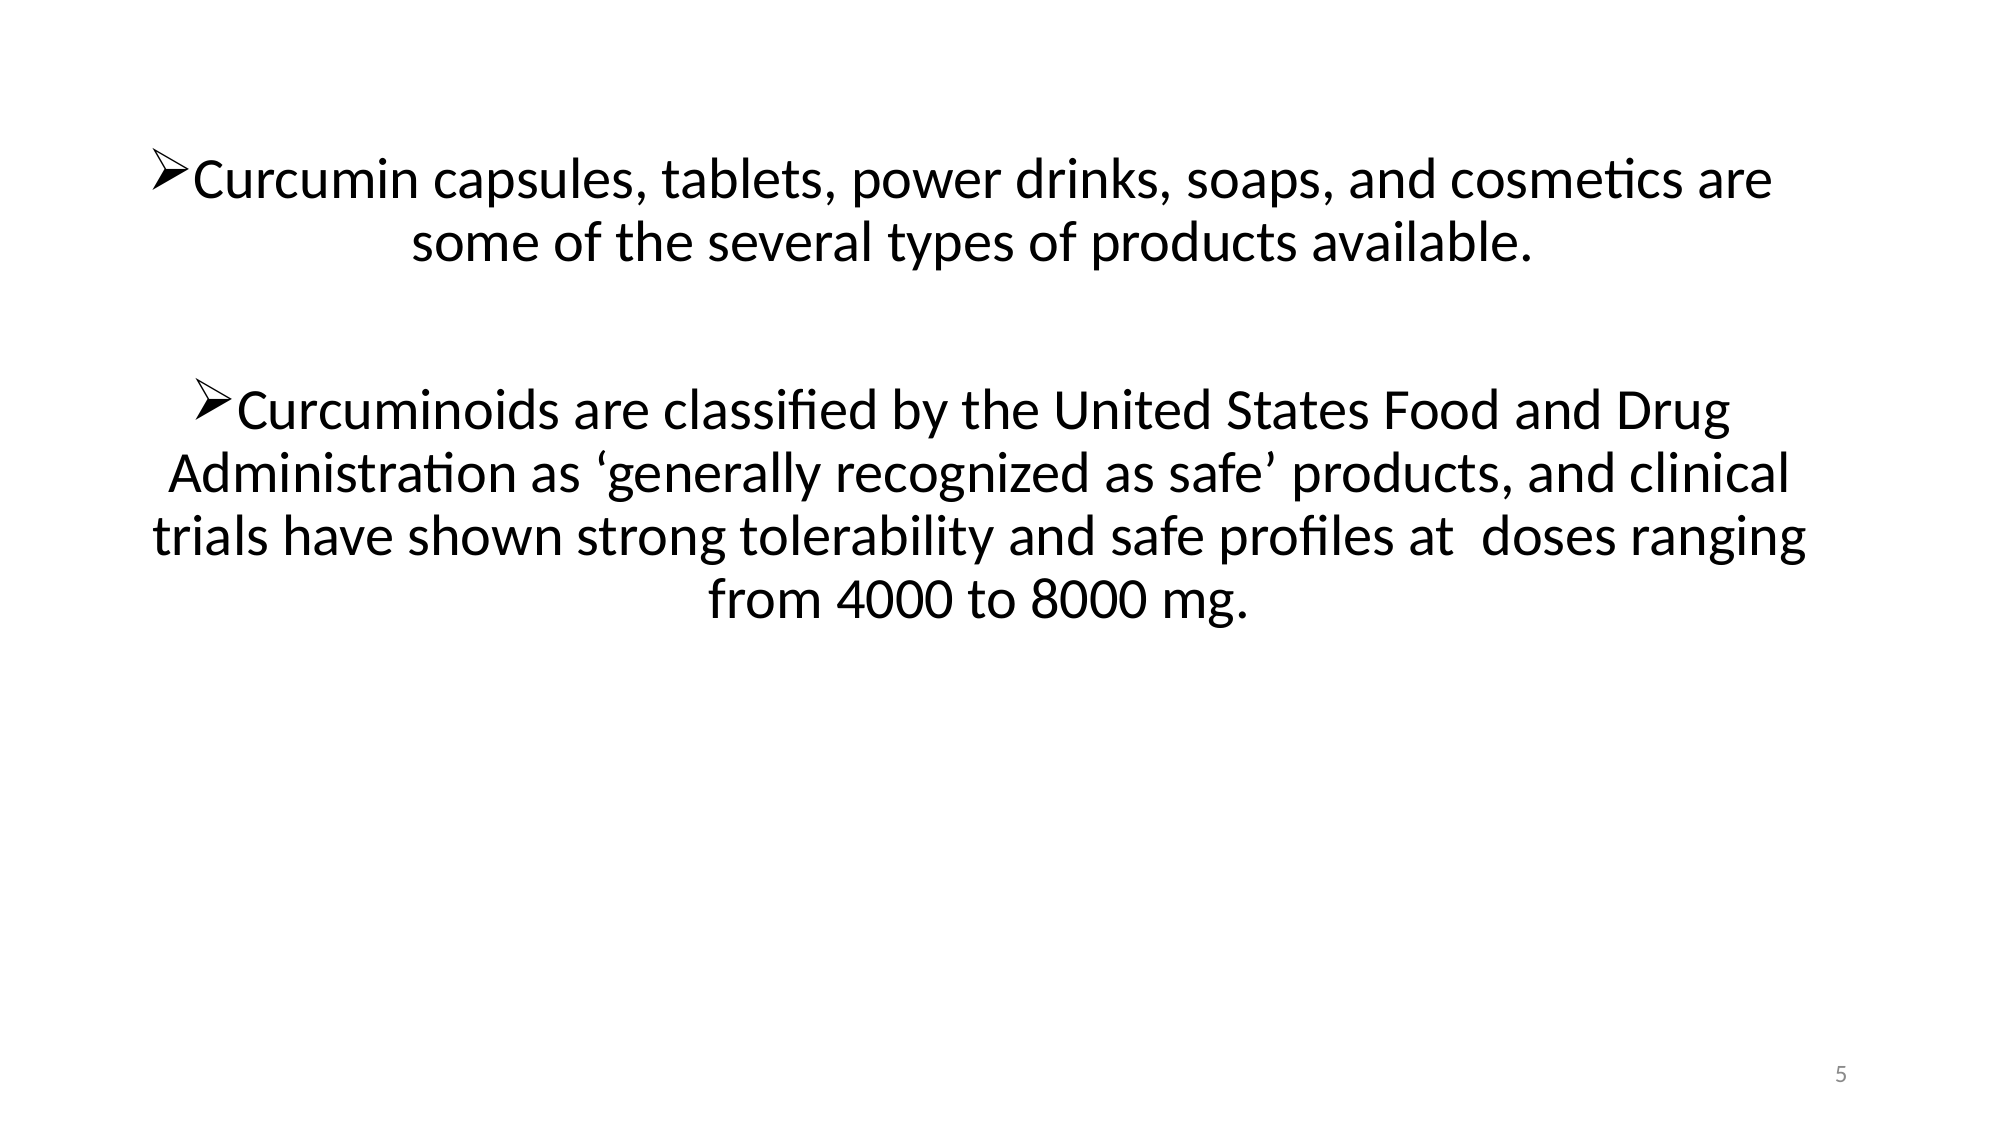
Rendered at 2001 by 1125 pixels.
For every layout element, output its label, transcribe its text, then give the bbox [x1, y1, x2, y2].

slide_number 5 [1412, 1042, 1863, 1103]
list Curcumin capsules, tablets, power drinks, soaps, and cosmetics are some of the several types of products available. Curcuminoids are classified by the United States Food and Drug Administration as ‘generally recognized as safe’ products, and clinical trials have shown strong tolerability and safe profiles at doses ranging from 4000 to 8000 mg. [98, 140, 1824, 794]
